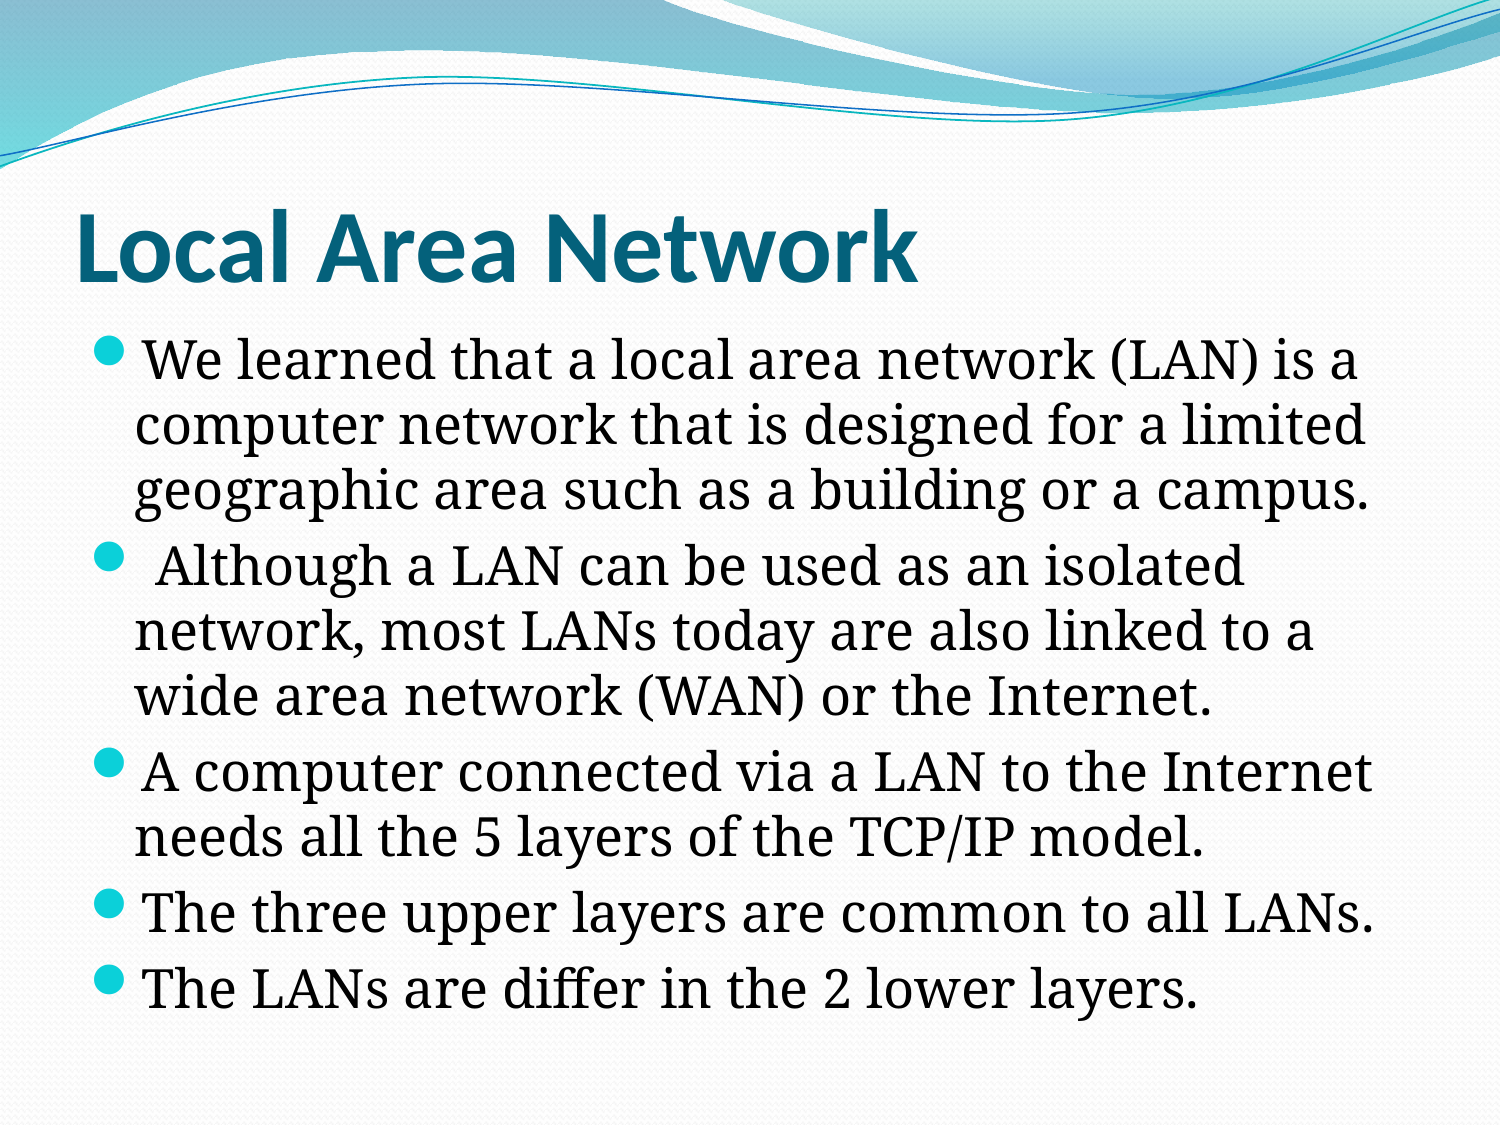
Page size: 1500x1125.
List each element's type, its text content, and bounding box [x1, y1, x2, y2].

list We learned that a local area network (LAN) is a computer network that is designed for a limited geographic area such as a building or a campus. Although a LAN can be used as an isolated network, most LANs today are also linked to a wide area network (WAN) or the Internet. A computer connected via a LAN to the Internet needs all the 5 layers of the TCP/IP model. The three upper layers are common to all LANs. The LANs are differ in the 2 lower layers. [75, 317, 1425, 1038]
title Local Area Network [75, 115, 1425, 303]
